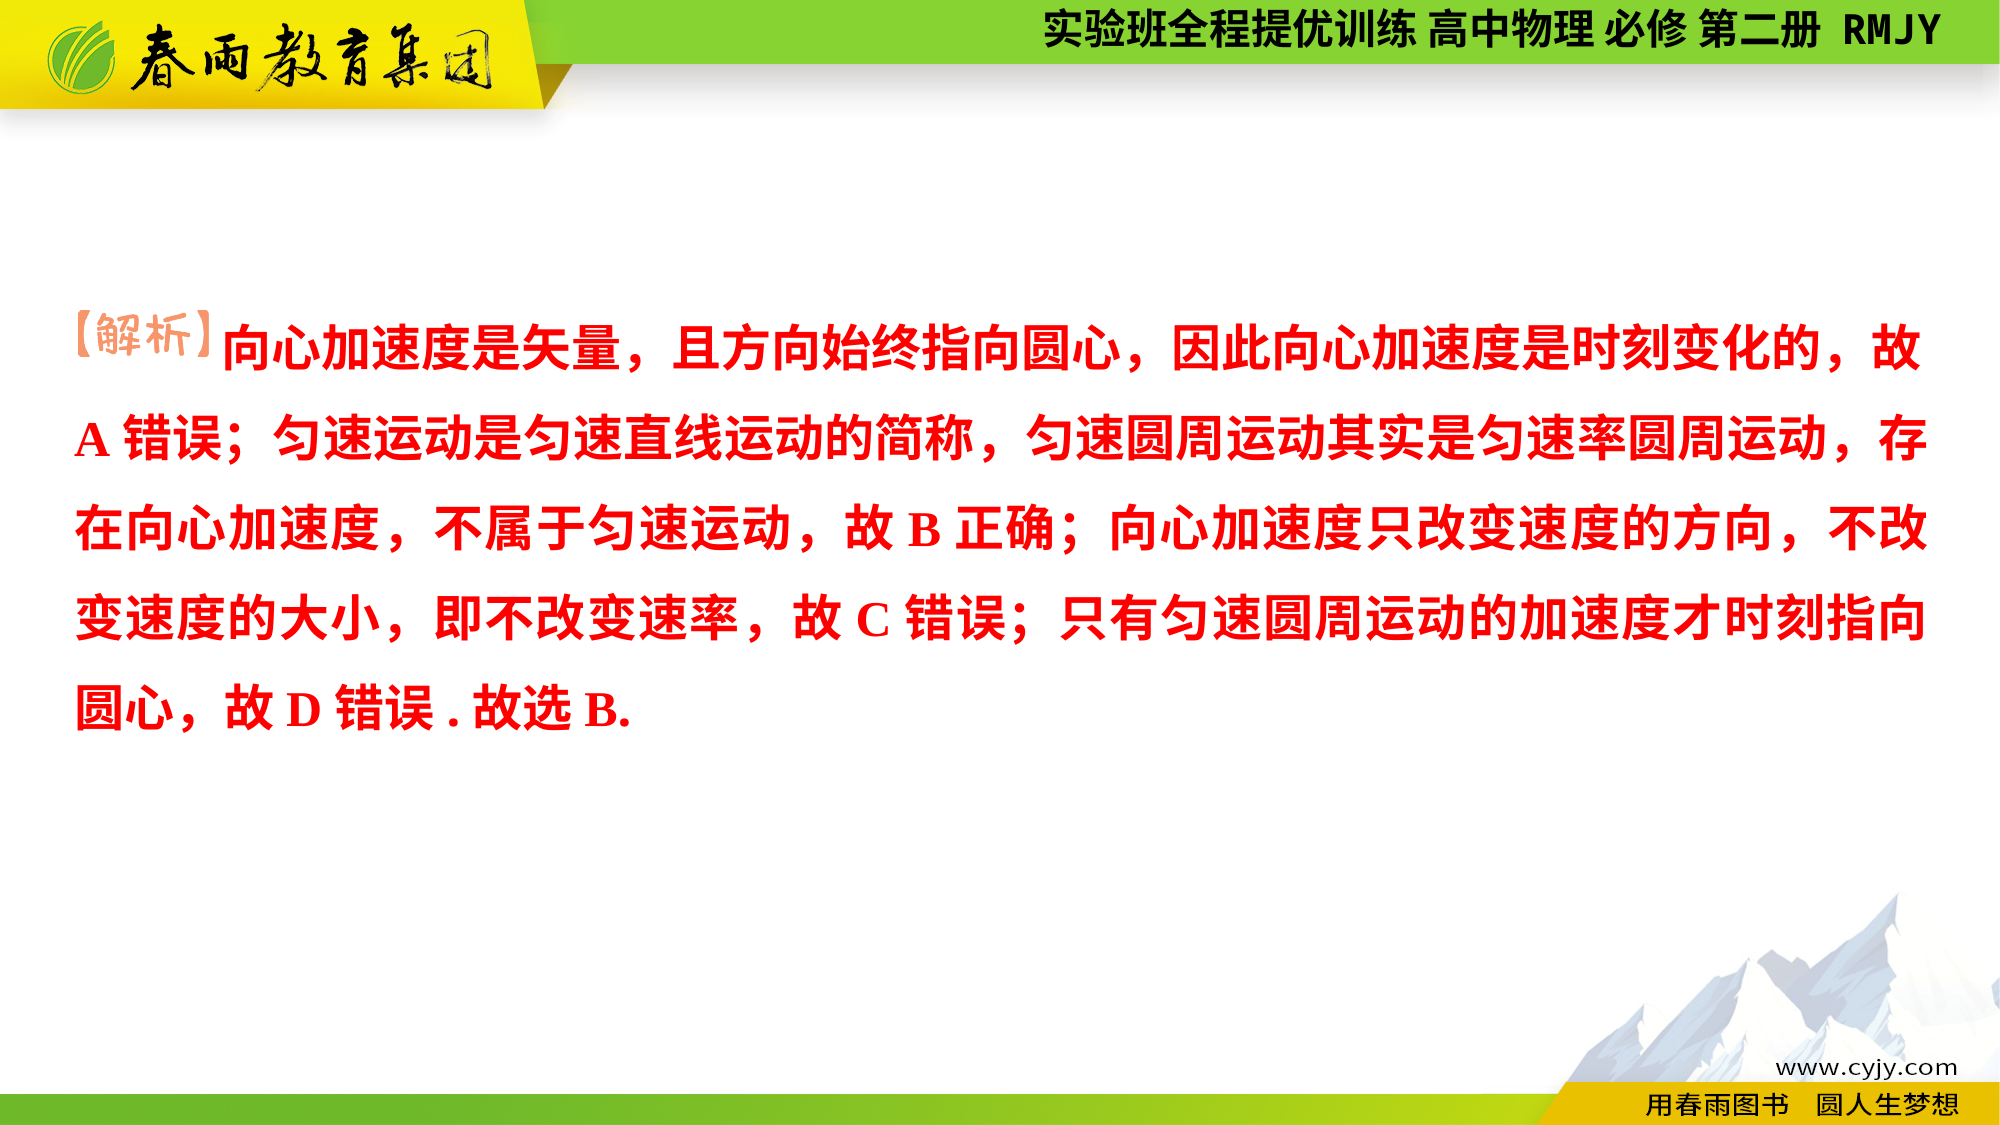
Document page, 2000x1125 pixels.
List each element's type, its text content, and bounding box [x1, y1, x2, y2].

picture [0, 0, 2000, 1125]
list 向心加速度是矢量，且方向始终指向圆心，因此向心加速度是时刻变化的，故A错误；匀速运动是匀速直线运动的简称，匀速圆周运动其实是匀速率圆周运动，存在向心加速度，不属于匀速运动，故B正确；向心加速度只改变速度的方向，不改变速度的大小，即不改变速率，故C错误；只有匀速圆周运动的加速度才时刻指向圆心，故D错误.故选B. [59, 278, 1944, 749]
